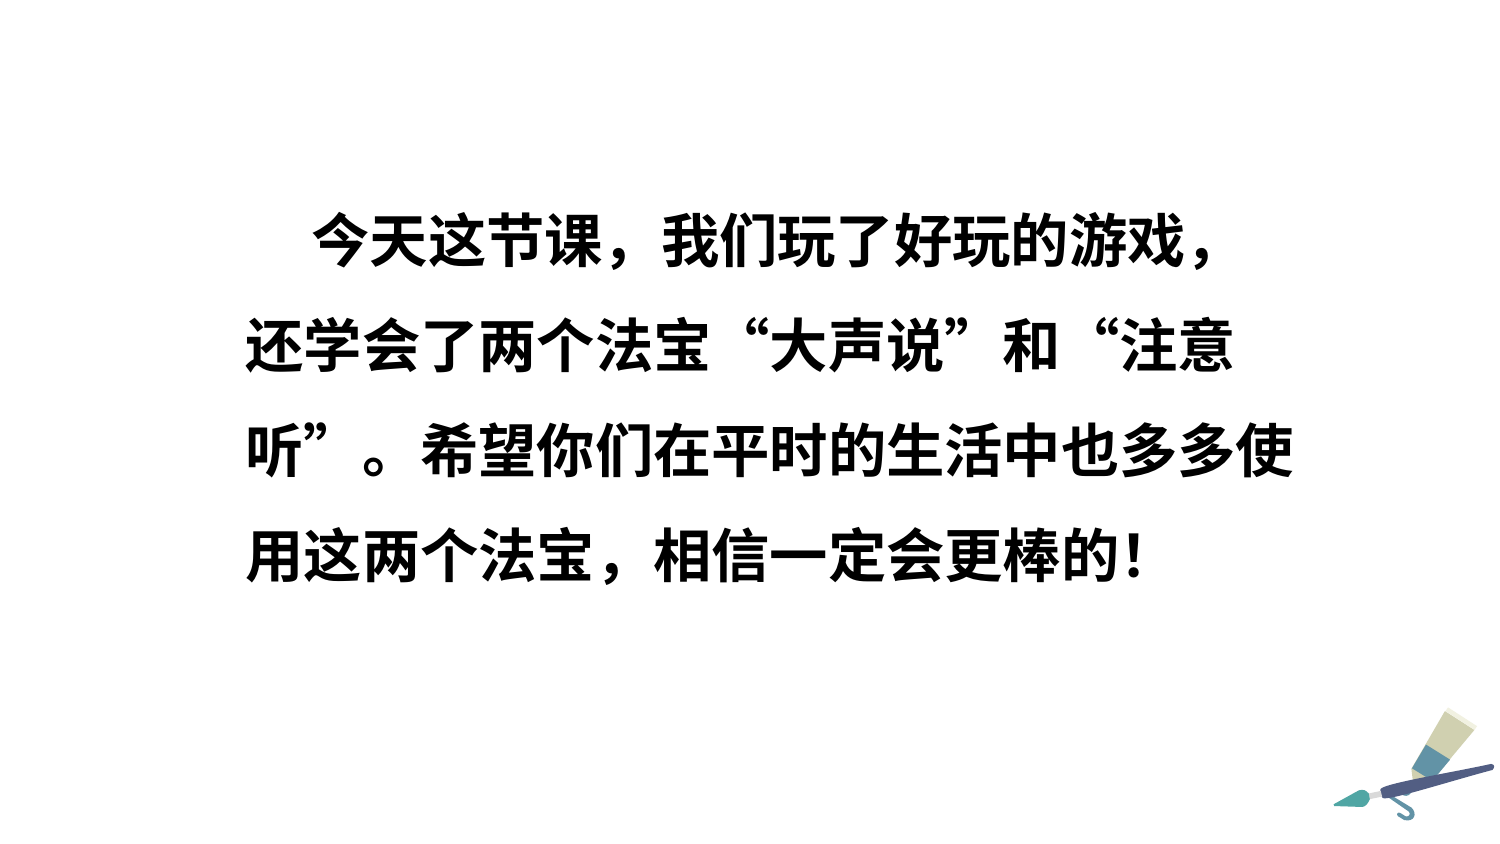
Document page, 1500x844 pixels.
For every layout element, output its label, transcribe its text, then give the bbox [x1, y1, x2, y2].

text_box 今天这节课，我们玩了好玩的游戏，还学会了两个法宝“大声说”和“注意听”。希望你们在平时的生活中也多多使用这两个法宝，相信一定会更棒的！ [230, 161, 1314, 597]
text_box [1358, 708, 1481, 844]
